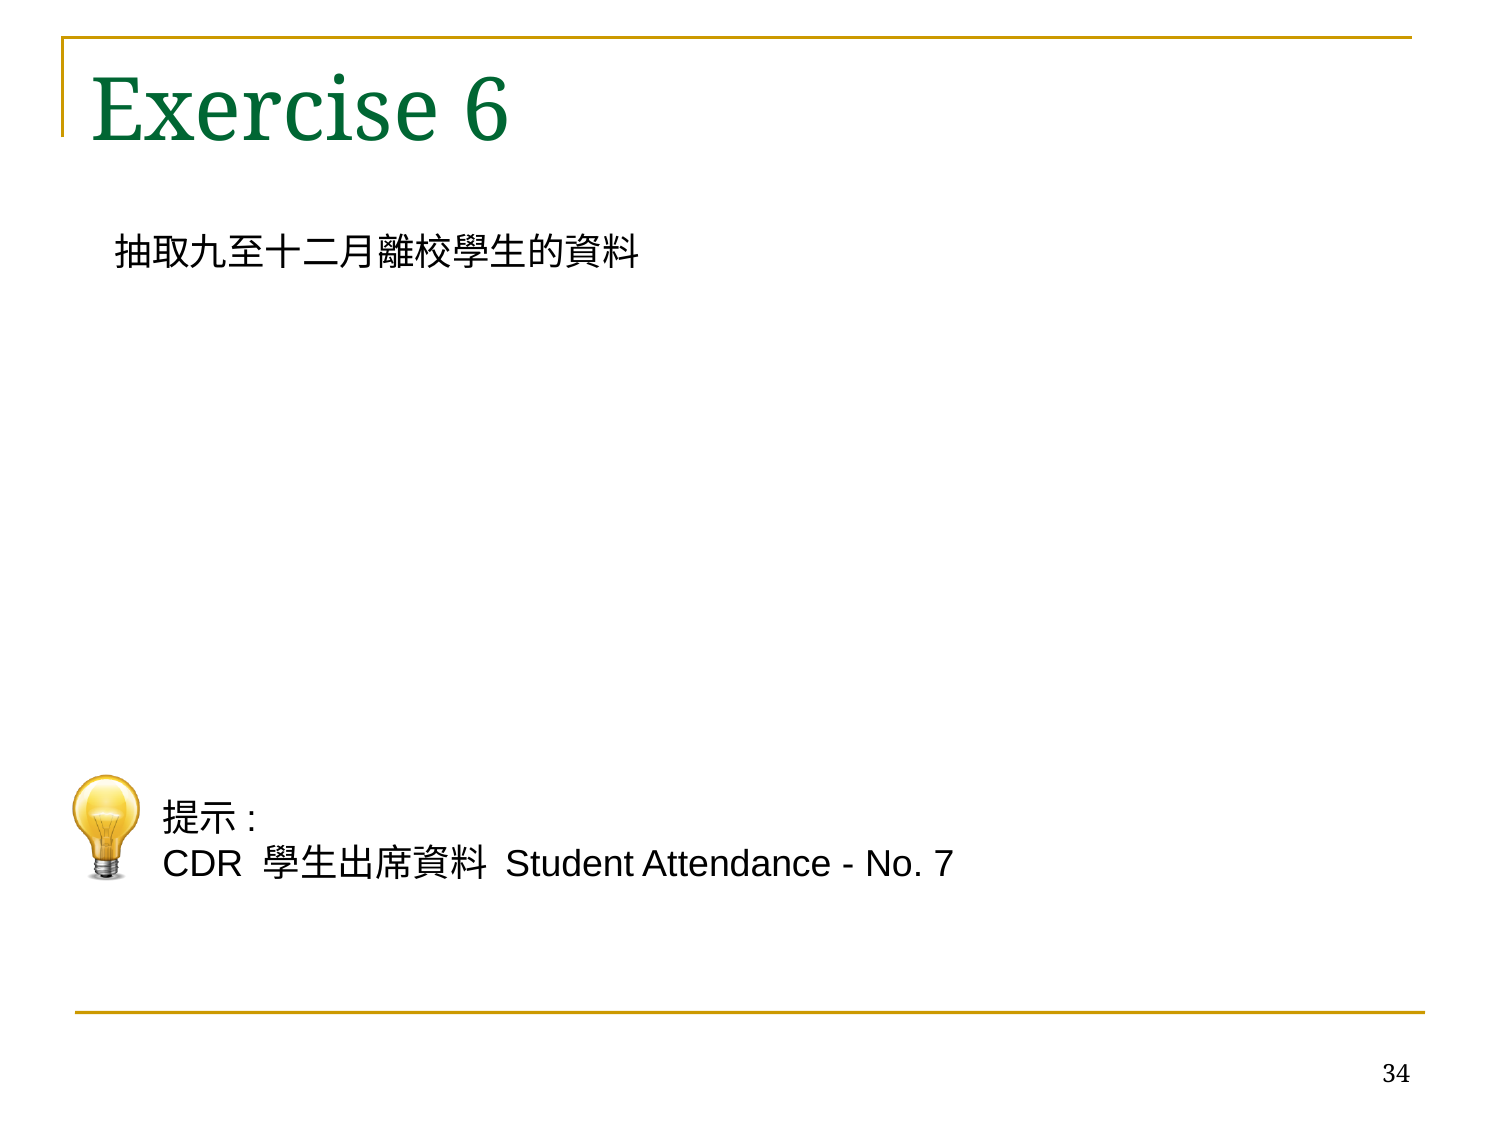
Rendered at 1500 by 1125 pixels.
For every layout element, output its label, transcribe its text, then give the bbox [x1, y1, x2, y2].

picture [52, 774, 160, 881]
slide_number 34 [1074, 1024, 1425, 1100]
text_box 抽取九至十二月離校學生的資料 [100, 220, 1400, 325]
title Exercise 6 [75, 45, 1425, 233]
text_box 提示: CDR 學生出席資料 Student Attendance - No. 7 [147, 786, 1164, 937]
